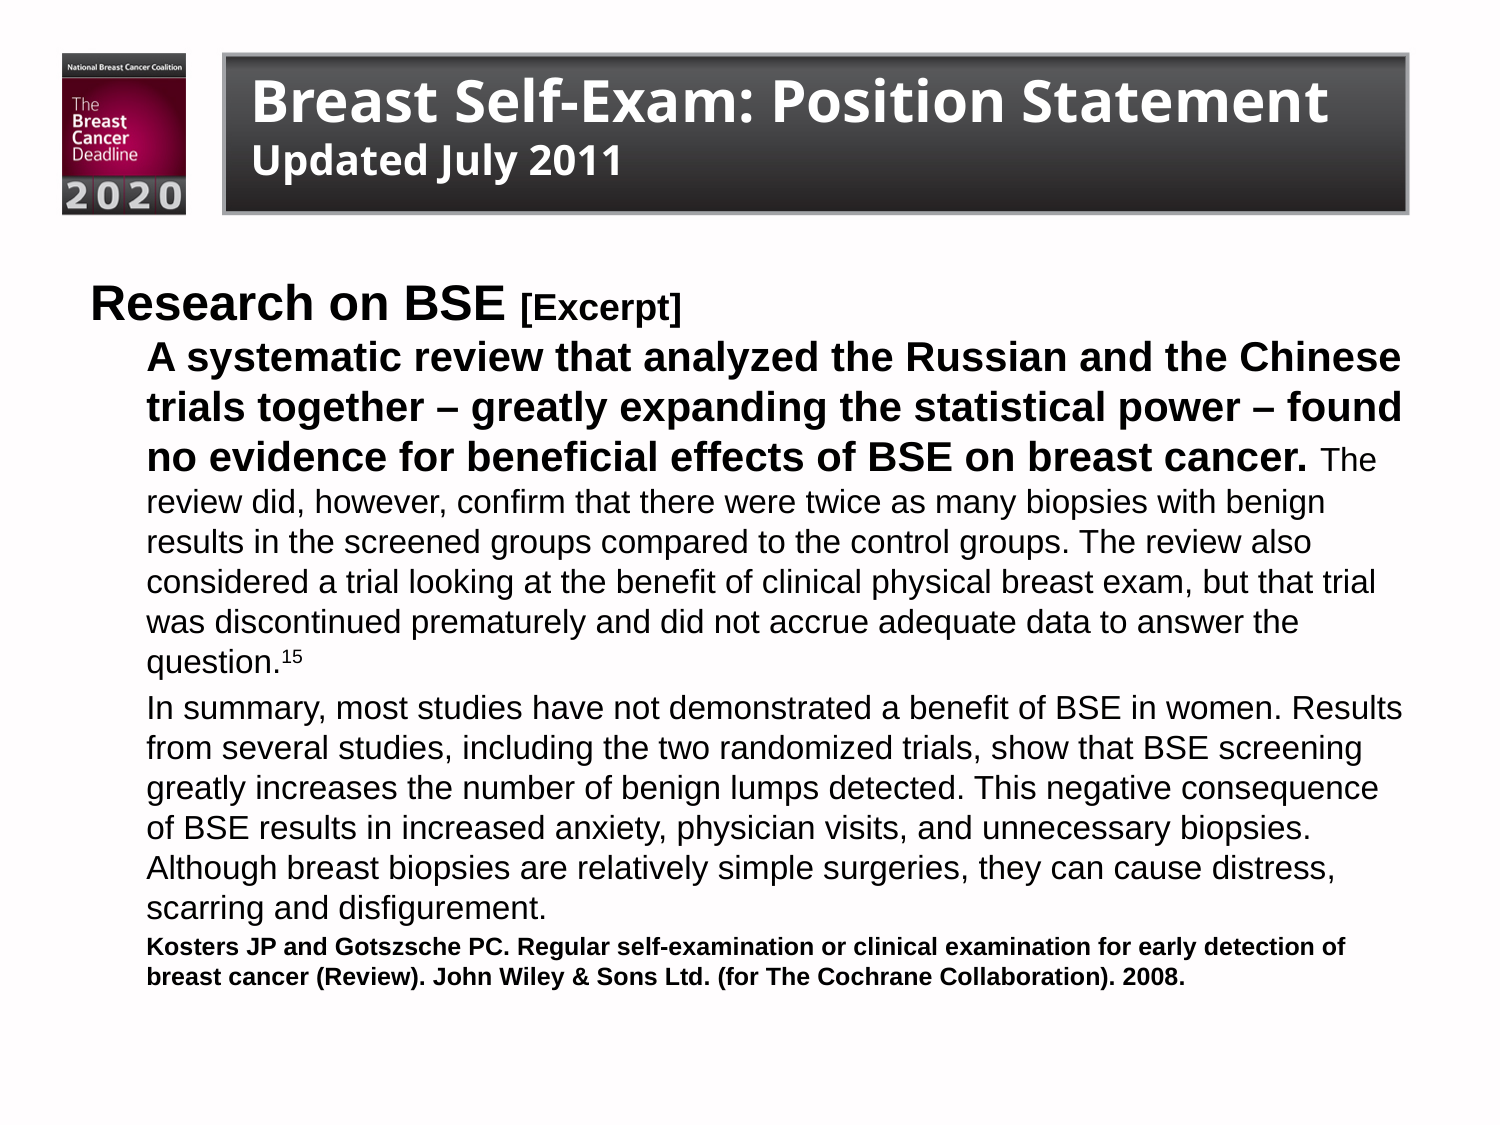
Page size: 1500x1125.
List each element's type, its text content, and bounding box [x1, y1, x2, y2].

picture [0, 0, 1500, 1125]
title Breast Self-Exam: Position Statement Updated July 2011 [235, 45, 1425, 262]
list Research on BSE [Excerpt] A systematic review that analyzed the Russian and the Chinese trials together – greatly expanding the statistical power – found no evidence for beneficial effects of BSE on breast cancer. The review did, however, confirm that there were twice as many biopsies with benign results in the screened groups compared to the control groups. The review also considered a trial looking at the benefit of clinical physical breast exam, but that trial was discontinued prematurely and did not accrue adequate data to answer the question.15 In summary, most studies have not demonstrated a benefit of BSE in women. Results from several studies, including the two randomized trials, show that BSE screening greatly increases the number of benign lumps detected. This negative consequence of BSE results in increased anxiety, physician visits, and unnecessary biopsies. Although breast biopsies are relatively simple surgeries, they can cause distress, scarring and disfigurement. Kosters JP and Gotszsche PC. Regular self-examination or clinical examination for early detection of breast cancer (Review). John Wiley & Sons Ltd. (for The Cochrane Collaboration). 2008. [75, 262, 1425, 1005]
